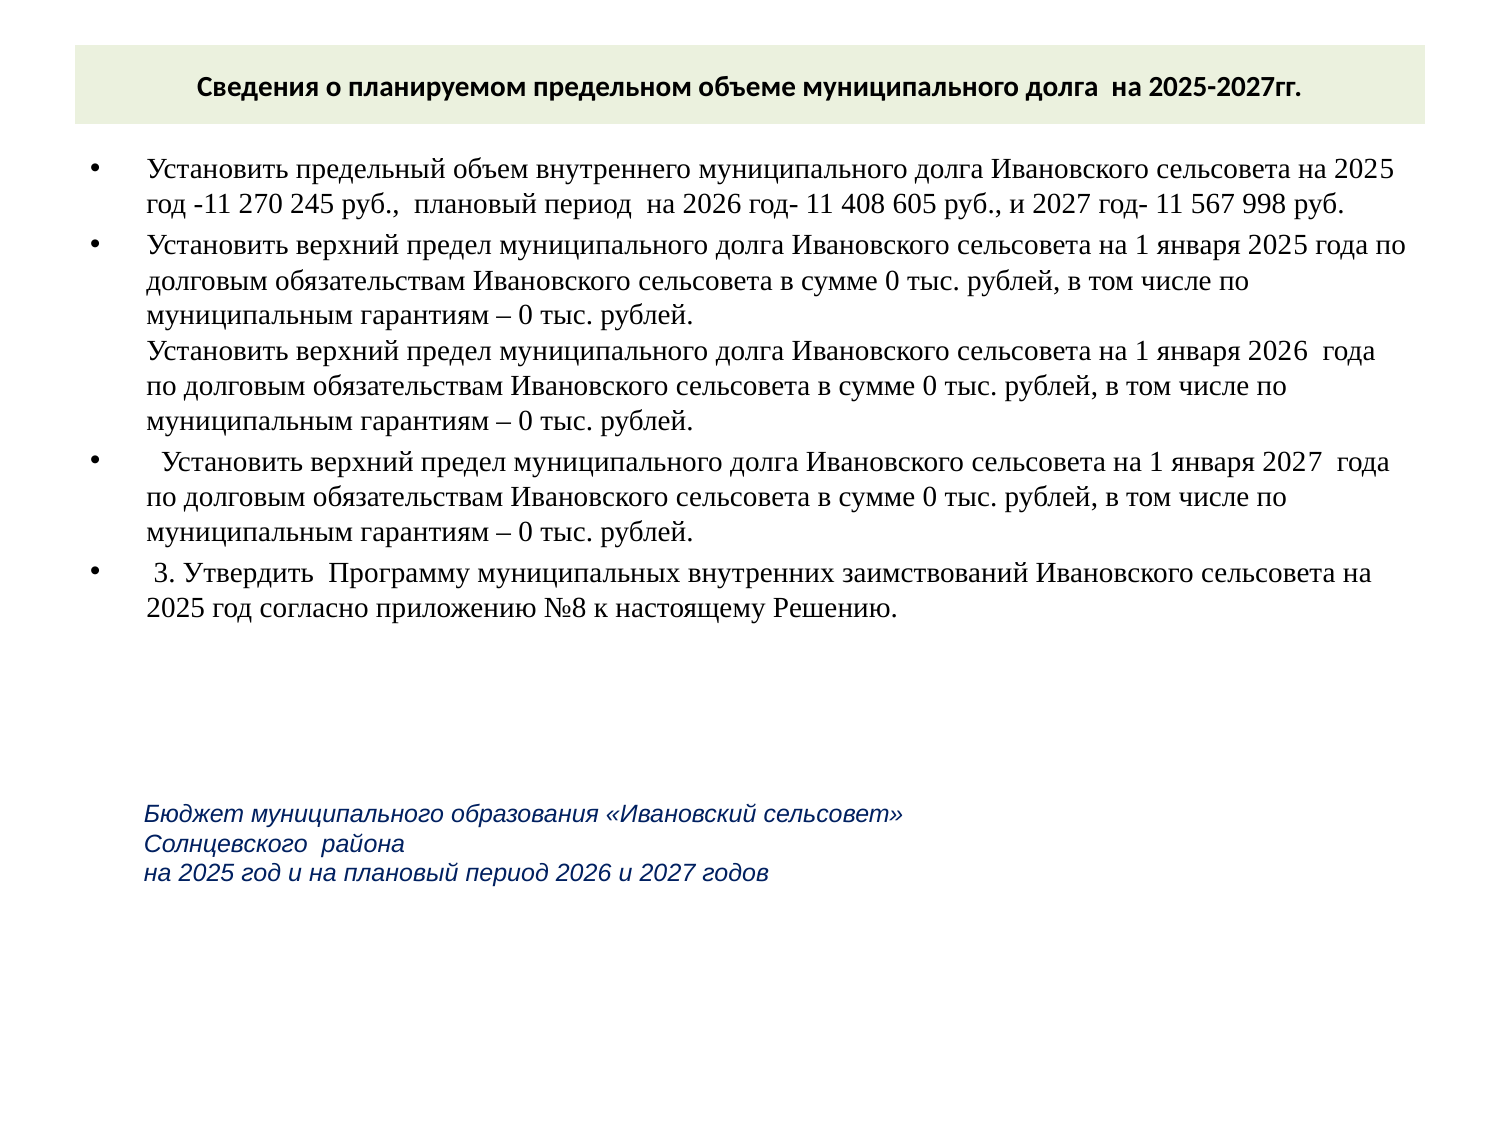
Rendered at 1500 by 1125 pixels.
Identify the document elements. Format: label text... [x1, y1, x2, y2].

list Установить предельный объем внутреннего муниципального долга Ивановского сельсовета на 2025 год -11 270 245 руб., плановый период на 2026 год- 11 408 605 руб., и 2027 год- 11 567 998 руб. Установить верхний предел муниципального долга Ивановского сельсовета на 1 января 2025 года по долговым обязательствам Ивановского сельсовета в сумме 0 тыс. рублей, в том числе по муниципальным гарантиям – 0 тыс. рублей. Установить верхний предел муниципального долга Ивановского сельсовета на 1 января 2026 года по долговым обязательствам Ивановского сельсовета в сумме 0 тыс. рублей, в том числе по муниципальным гарантиям – 0 тыс. рублей. Установить верхний предел муниципального долга Ивановского сельсовета на 1 января 2027 года по долговым обязательствам Ивановского сельсовета в сумме 0 тыс. рублей, в том числе по муниципальным гарантиям – 0 тыс. рублей. 3. Утвердить Программу муниципальных внутренних заимствований Ивановского сельсовета на 2025 год согласно приложению №8 к настоящему Решению. [75, 142, 1425, 913]
title Сведения о планируемом предельном объеме муниципального долга на 2025-2027гг. [75, 45, 1425, 124]
text_box Бюджет муниципального образования «Ивановский сельсовет» Солнцевского района на 2025 год и на плановый период 2026 и 2027 годов [129, 789, 945, 895]
